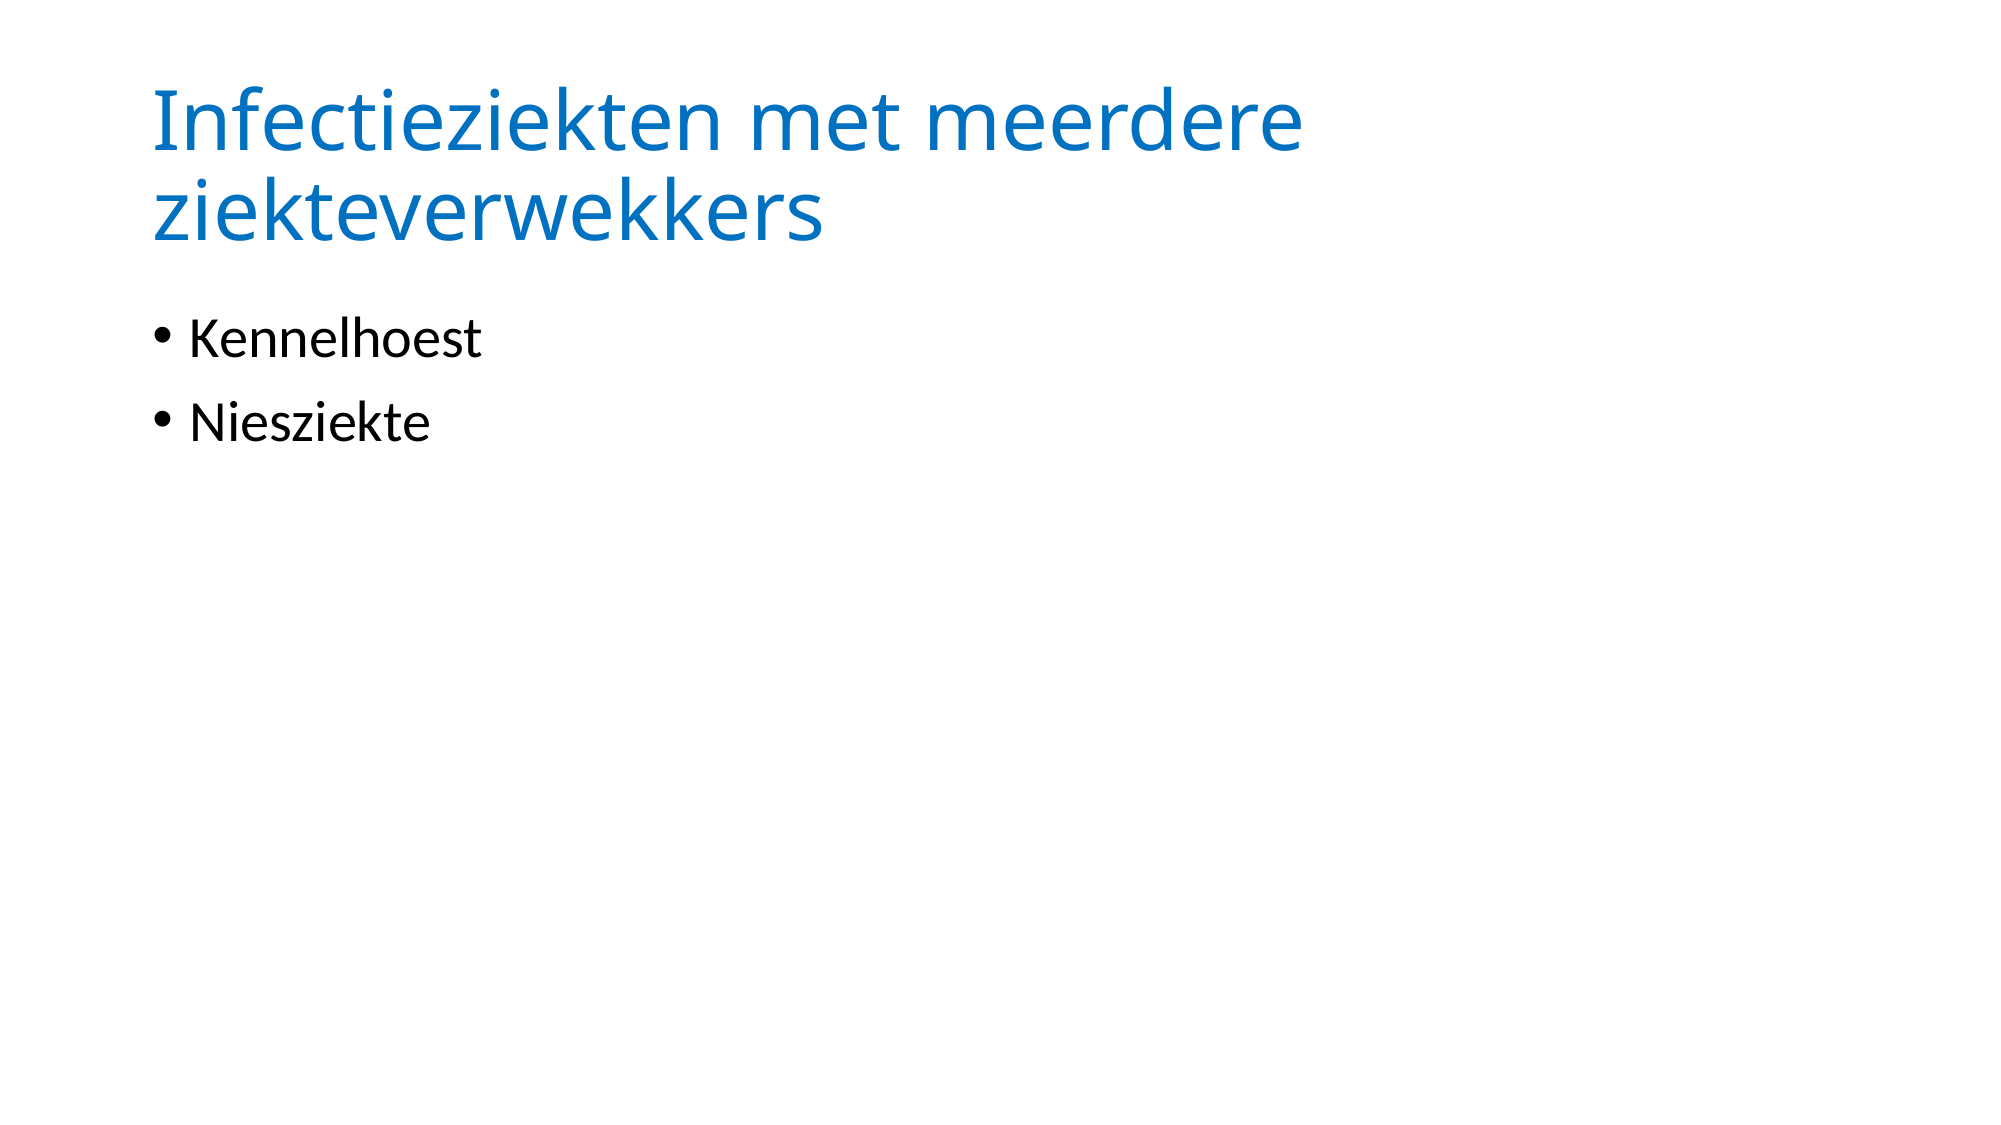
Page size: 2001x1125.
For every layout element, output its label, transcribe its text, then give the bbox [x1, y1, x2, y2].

list Kennelhoest Niesziekte [137, 299, 1863, 1014]
title Infectieziekten met meerdere ziekteverwekkers [137, 59, 1863, 278]
